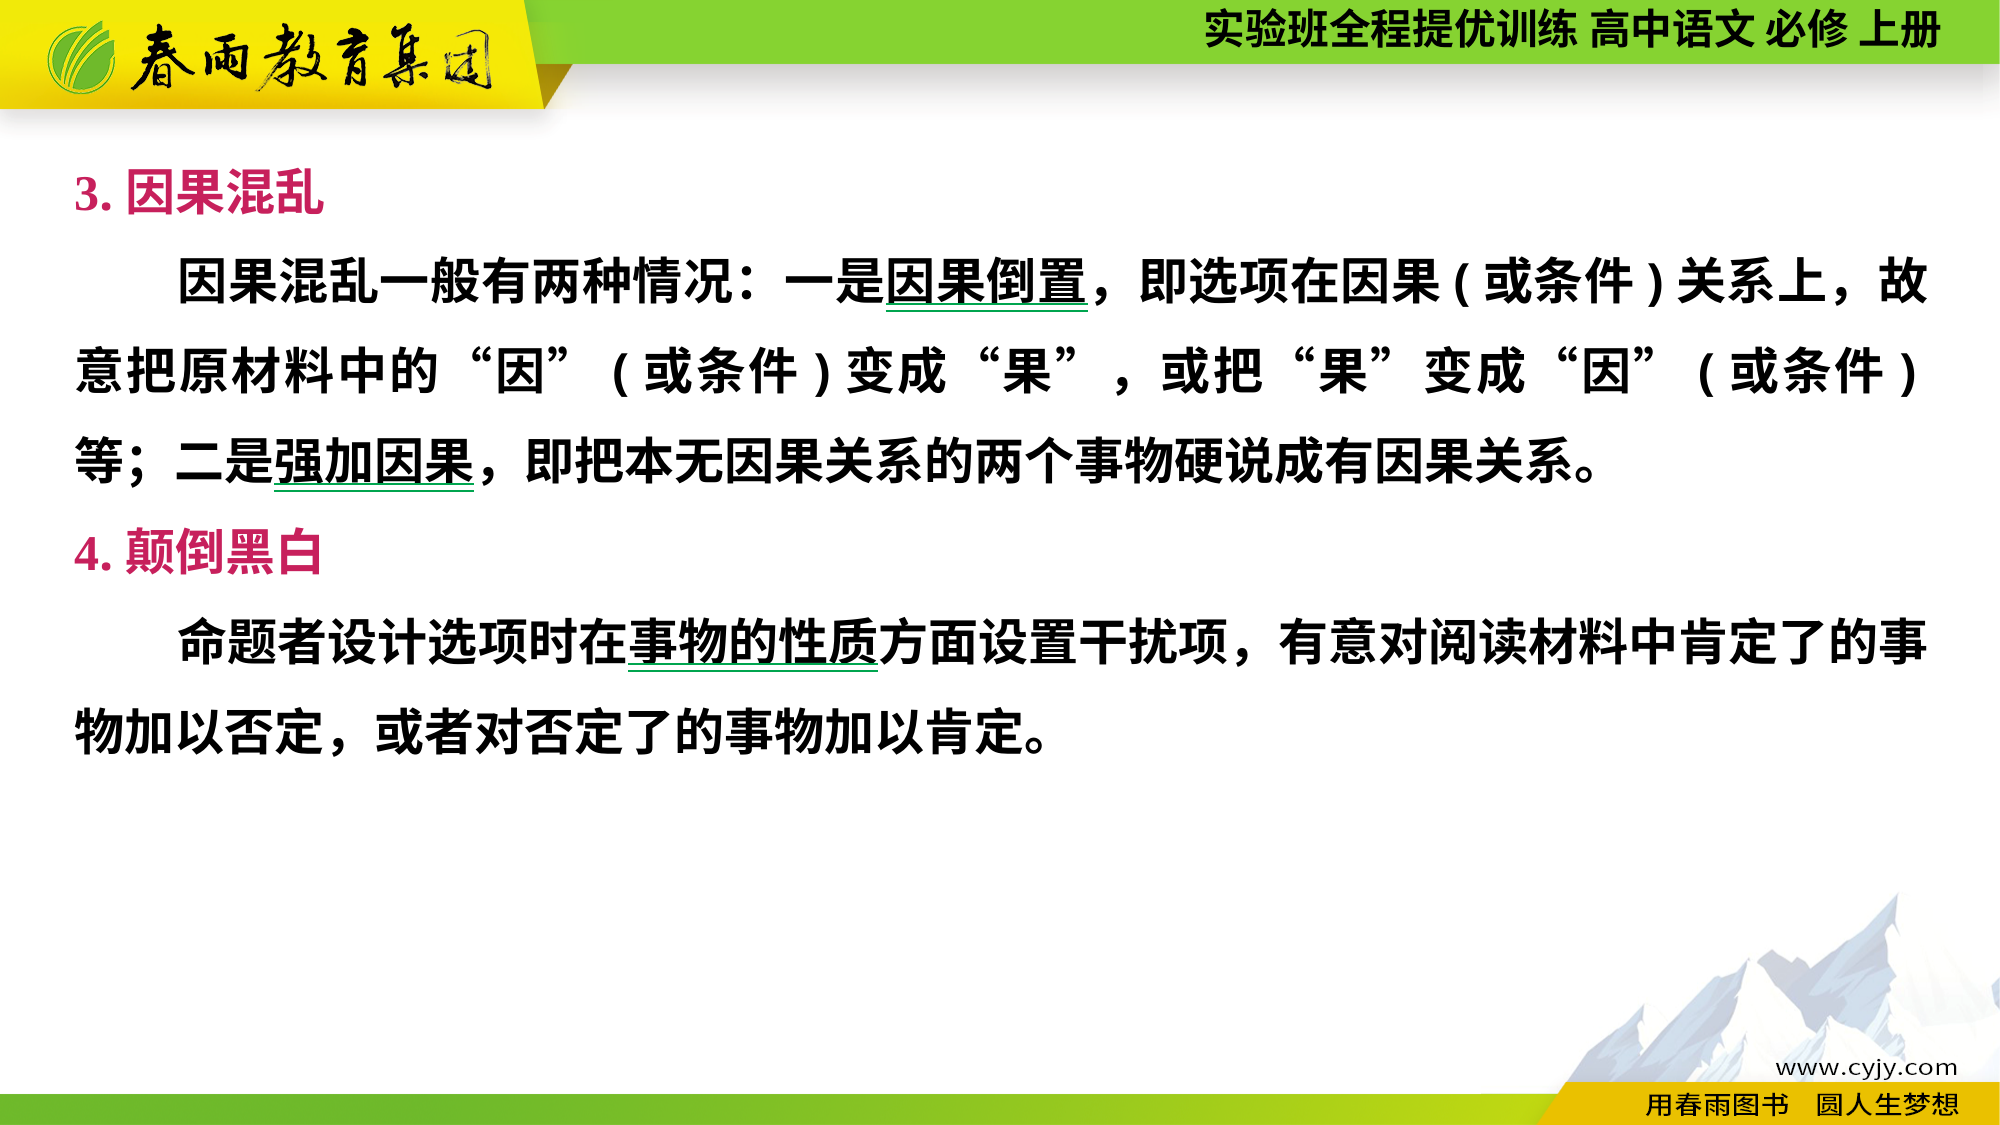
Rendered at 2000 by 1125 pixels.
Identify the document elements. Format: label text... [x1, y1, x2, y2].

picture [0, 0, 2000, 1125]
list 3.因果混乱 因果混乱一般有两种情况：一是因果倒置，即选项在因果(或条件)关系上，故意把原材料中的“因”(或条件)变成“果”，或把“果”变成“因”(或条件)等；二是强加因果，即把本无因果关系的两个事物硬说成有因果关系。 4.颠倒黑白 命题者设计选项时在事物的性质方面设置干扰项，有意对阅读材料中肯定了的事物加以否定，或者对否定了的事物加以肯定。 [59, 122, 1944, 774]
